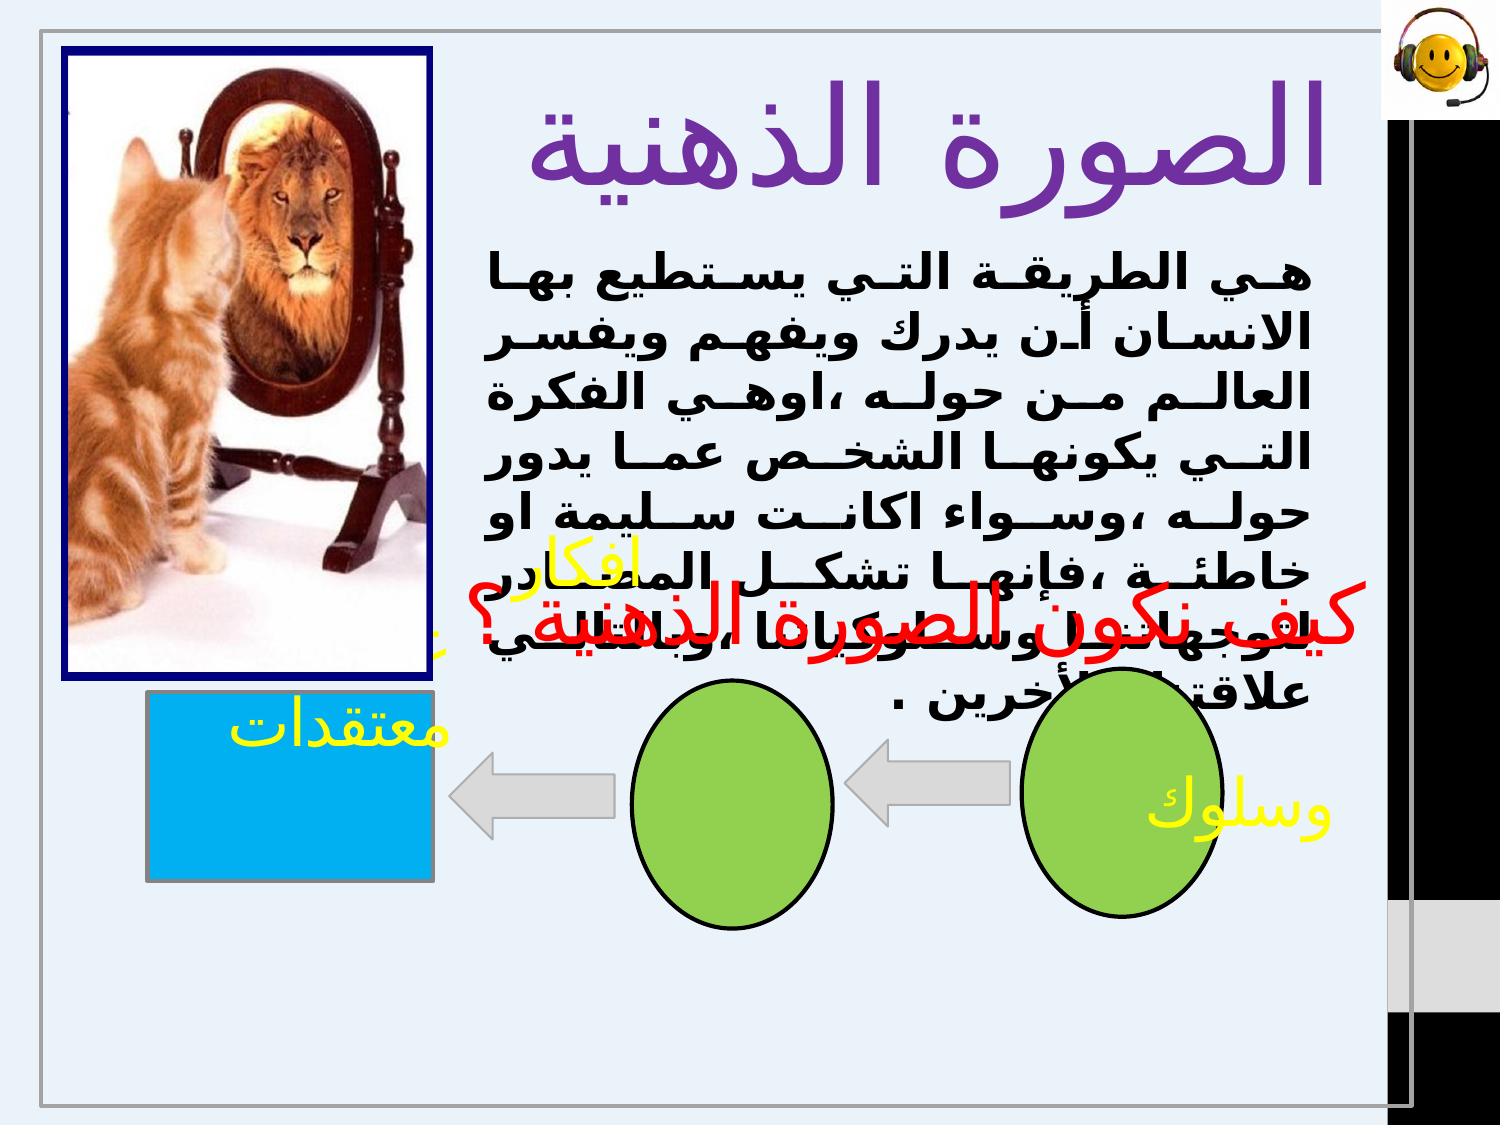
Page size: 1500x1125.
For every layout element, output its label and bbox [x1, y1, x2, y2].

picture [1381, 0, 1500, 120]
picture [60, 45, 434, 682]
text_box [39, 29, 1414, 1108]
text_box [112, 657, 1352, 930]
